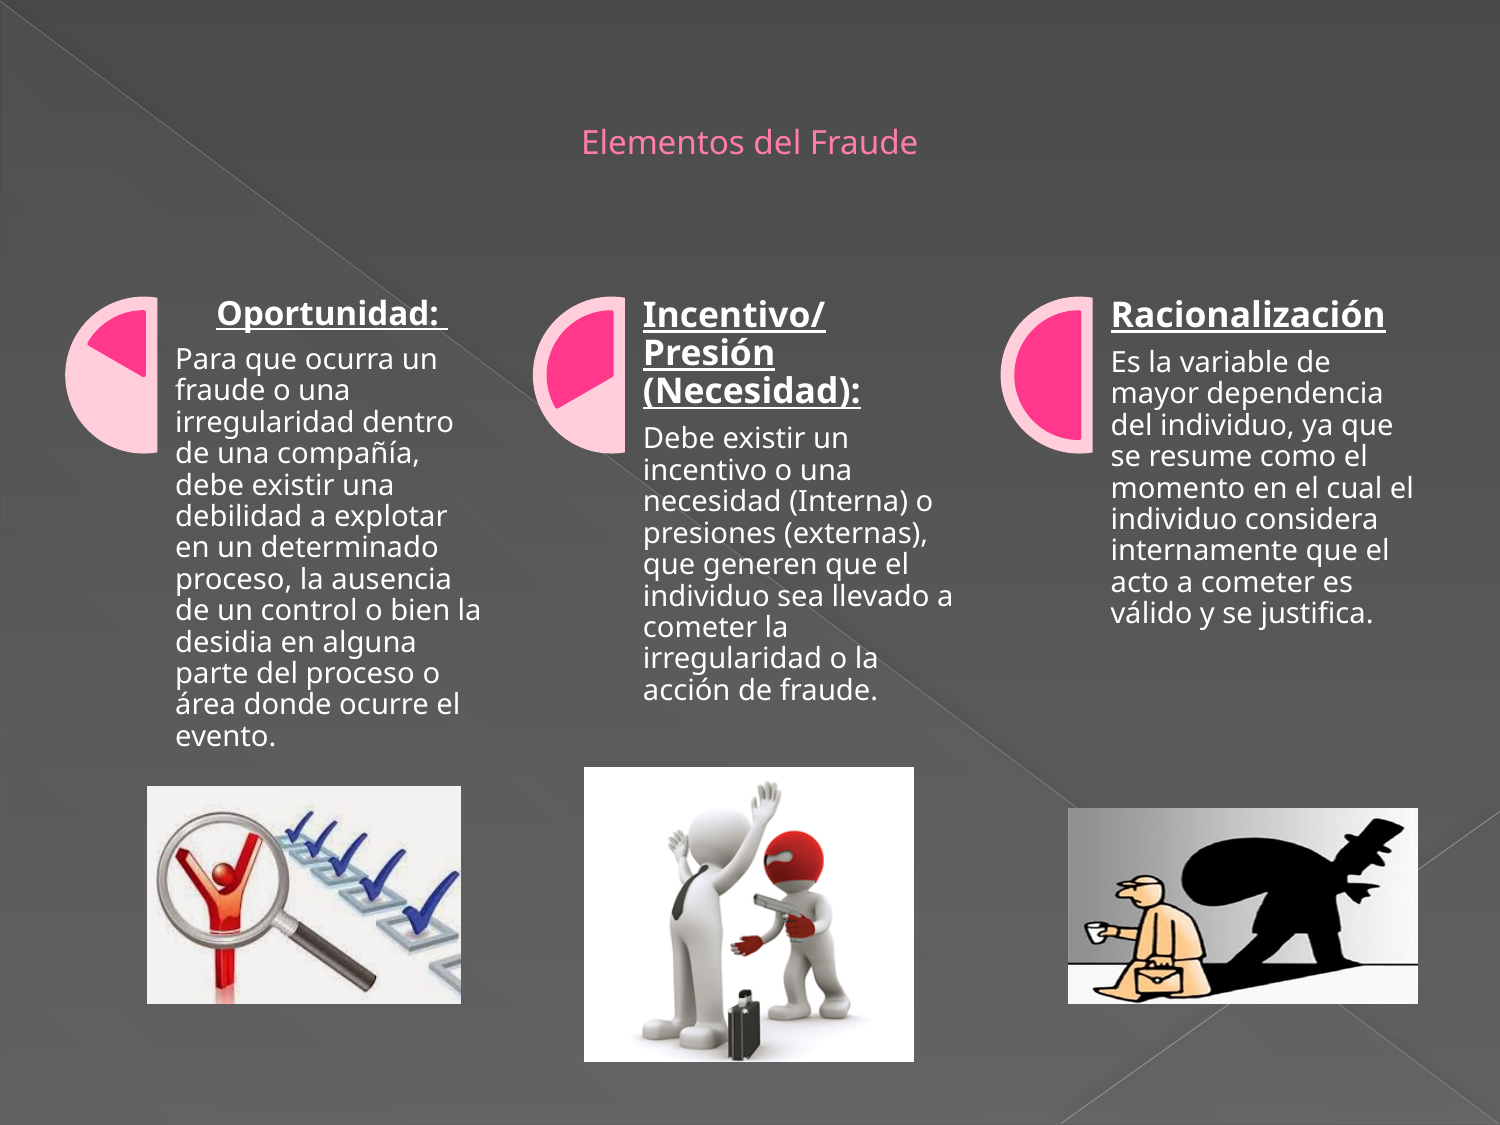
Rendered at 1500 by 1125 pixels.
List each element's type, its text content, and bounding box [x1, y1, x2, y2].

picture [584, 767, 914, 1062]
title Elementos del Fraude [75, 113, 1425, 185]
picture [147, 786, 462, 1005]
picture [1068, 808, 1418, 1005]
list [64, 195, 1426, 1026]
